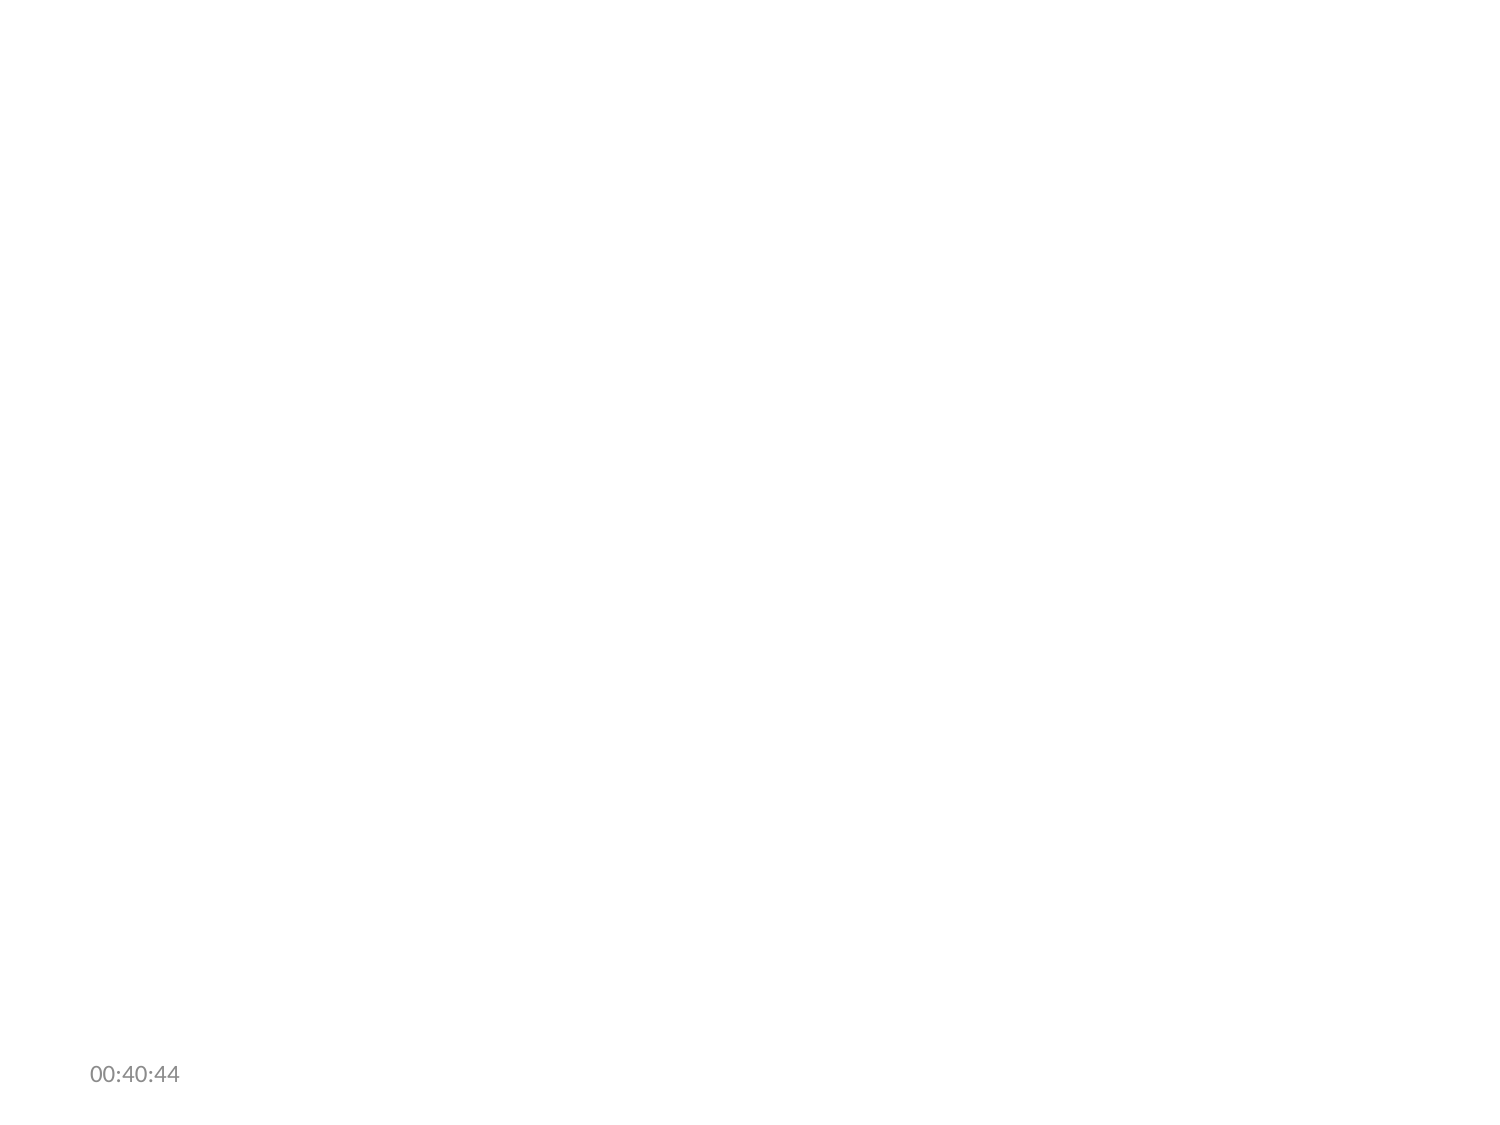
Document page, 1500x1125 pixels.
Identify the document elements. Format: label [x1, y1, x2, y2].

slide_number [75, 1042, 425, 1103]
